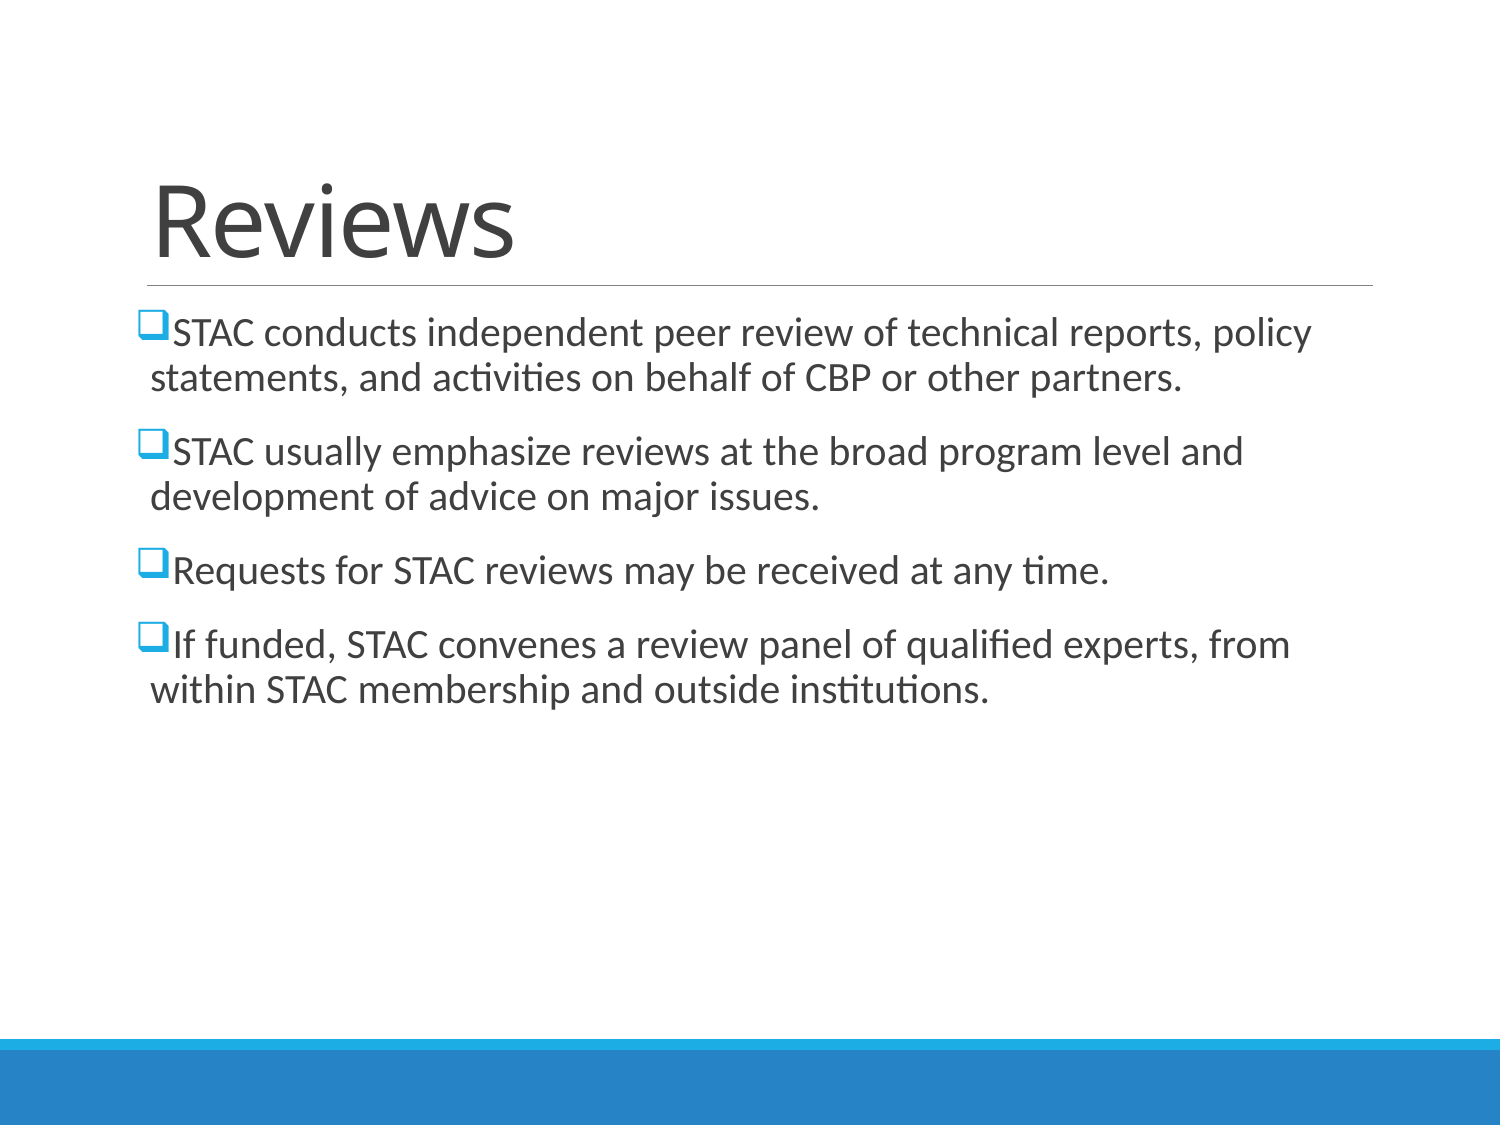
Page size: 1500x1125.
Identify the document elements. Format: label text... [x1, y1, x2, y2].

list STAC conducts independent peer review of technical reports, policy statements, and activities on behalf of CBP or other partners. STAC usually emphasize reviews at the broad program level and development of advice on major issues. Requests for STAC reviews may be received at any time. If funded, STAC convenes a review panel of qualified experts, from within STAC membership and outside institutions. [135, 302, 1373, 963]
title Reviews [135, 47, 1373, 285]
